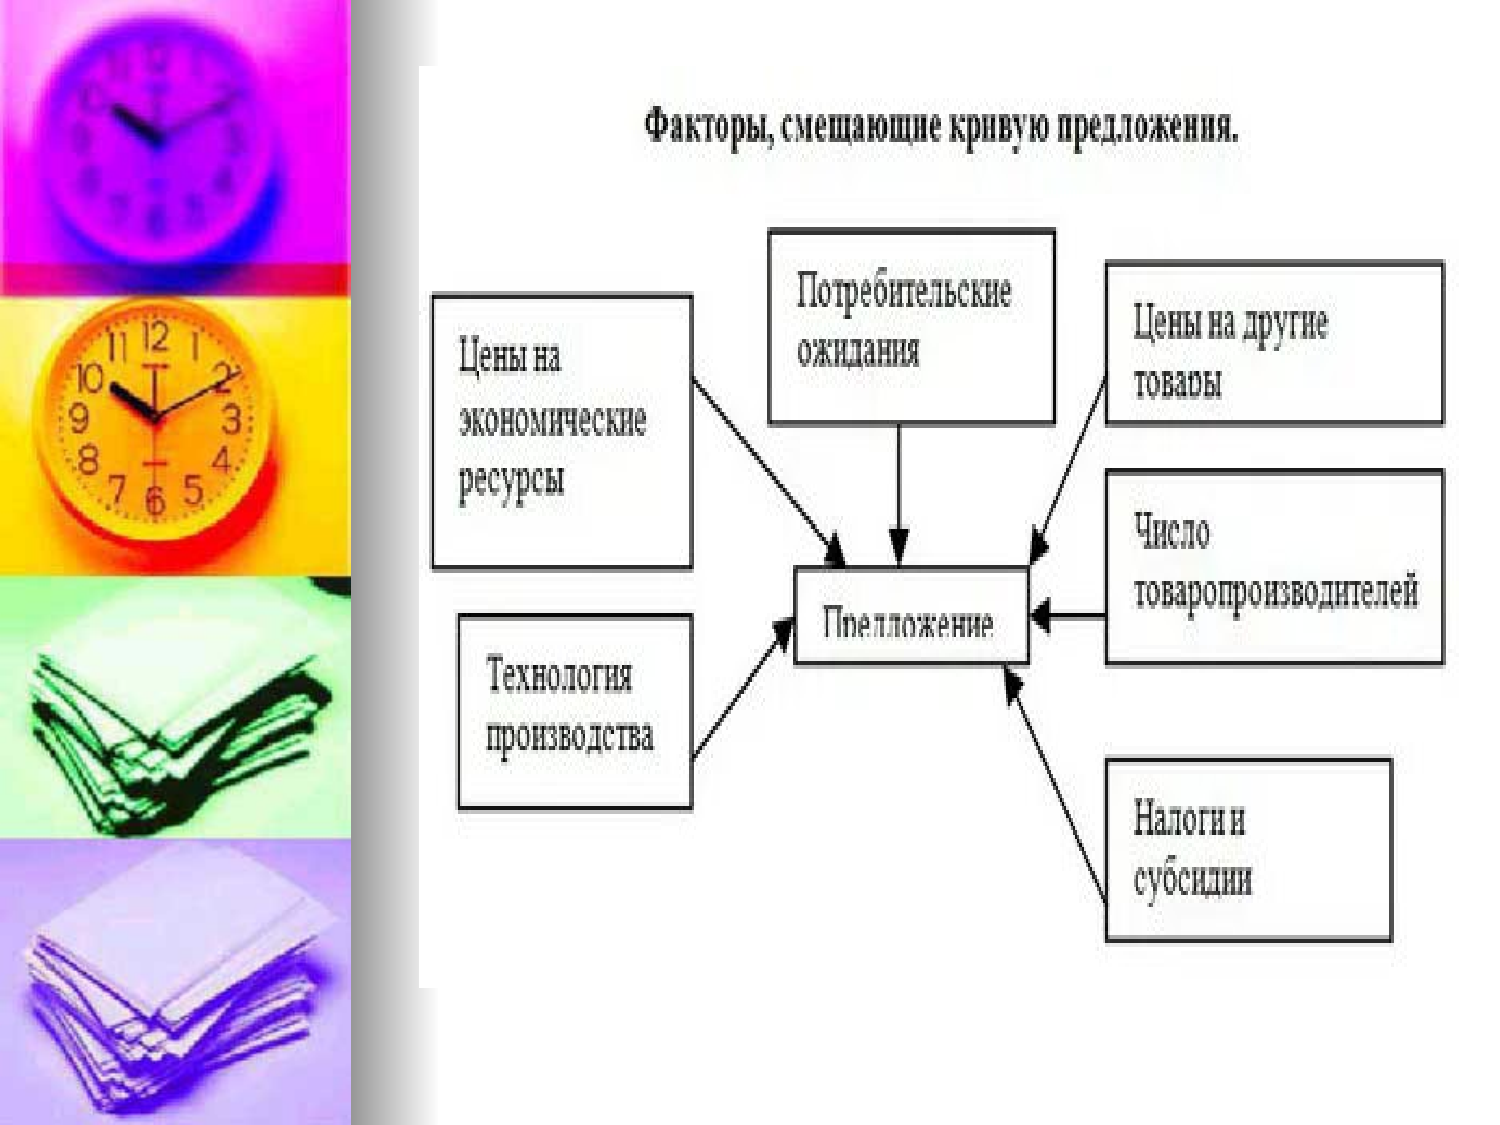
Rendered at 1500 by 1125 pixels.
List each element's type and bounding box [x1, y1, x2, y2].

picture [0, 0, 351, 1125]
picture [418, 66, 1459, 988]
